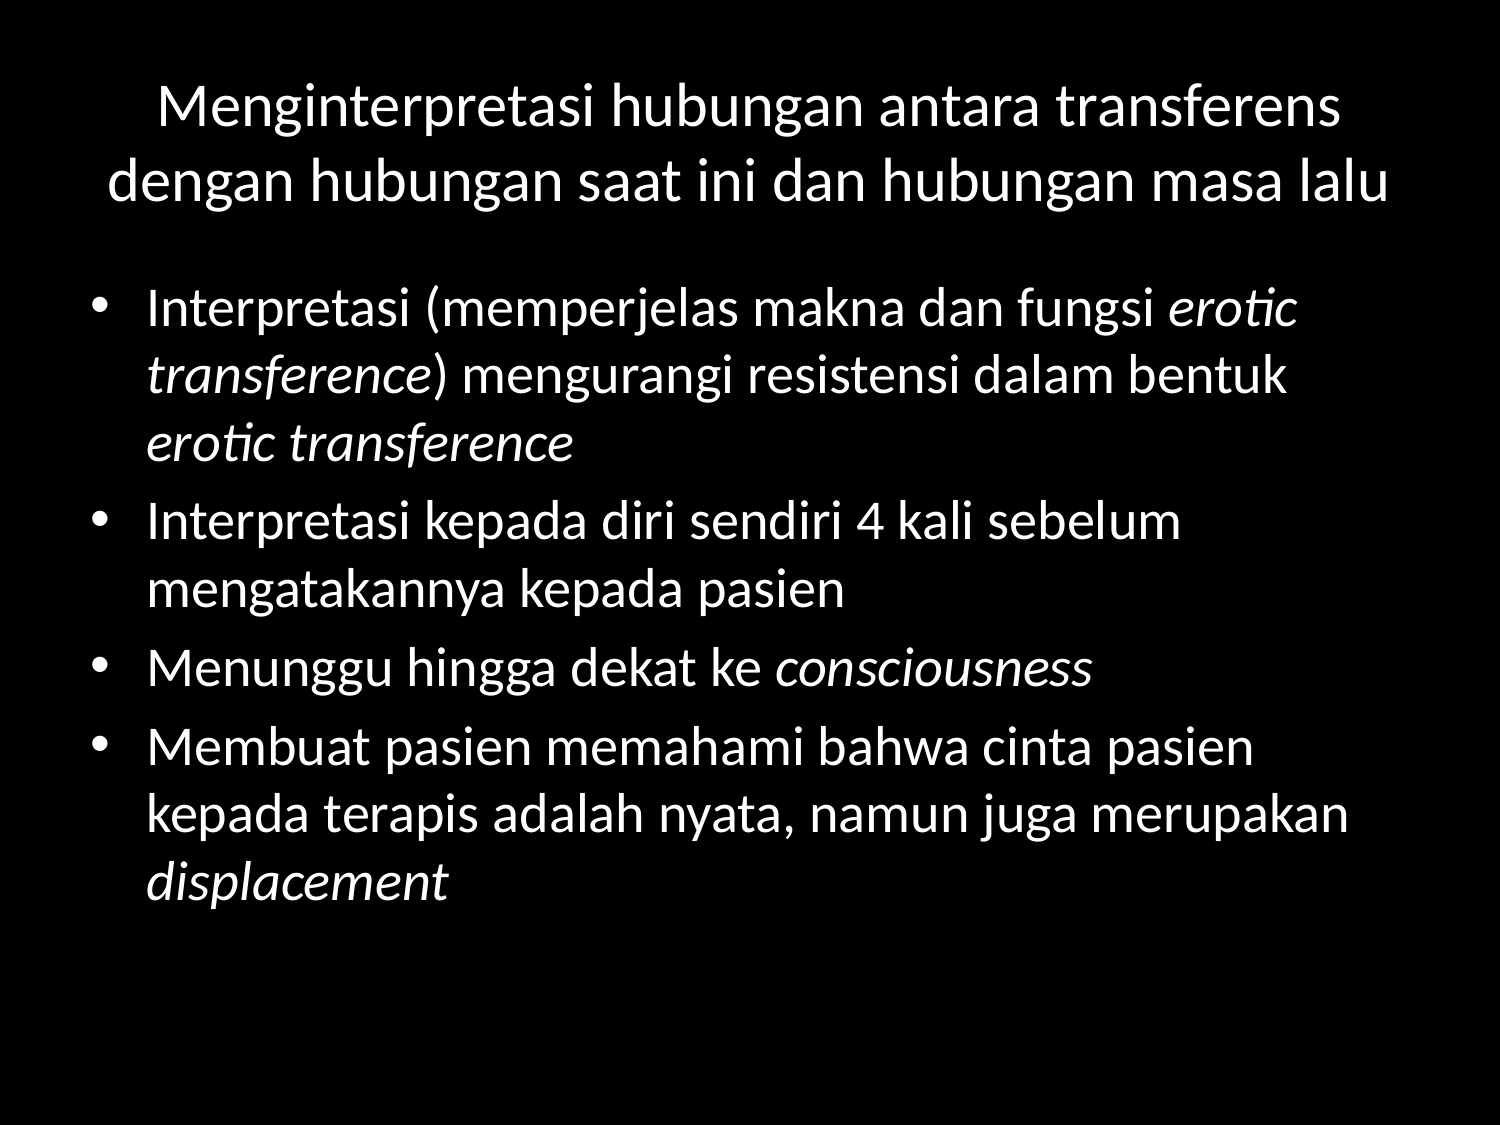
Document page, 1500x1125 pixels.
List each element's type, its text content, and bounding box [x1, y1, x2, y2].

title Menginterpretasi hubungan antara transferens dengan hubungan saat ini dan hubungan masa lalu [75, 45, 1425, 233]
list Interpretasi (memperjelas makna dan fungsi erotic transference) mengurangi resistensi dalam bentuk erotic transference Interpretasi kepada diri sendiri 4 kali sebelum mengatakannya kepada pasien Menunggu hingga dekat ke consciousness Membuat pasien memahami bahwa cinta pasien kepada terapis adalah nyata, namun juga merupakan displacement [75, 262, 1425, 1005]
